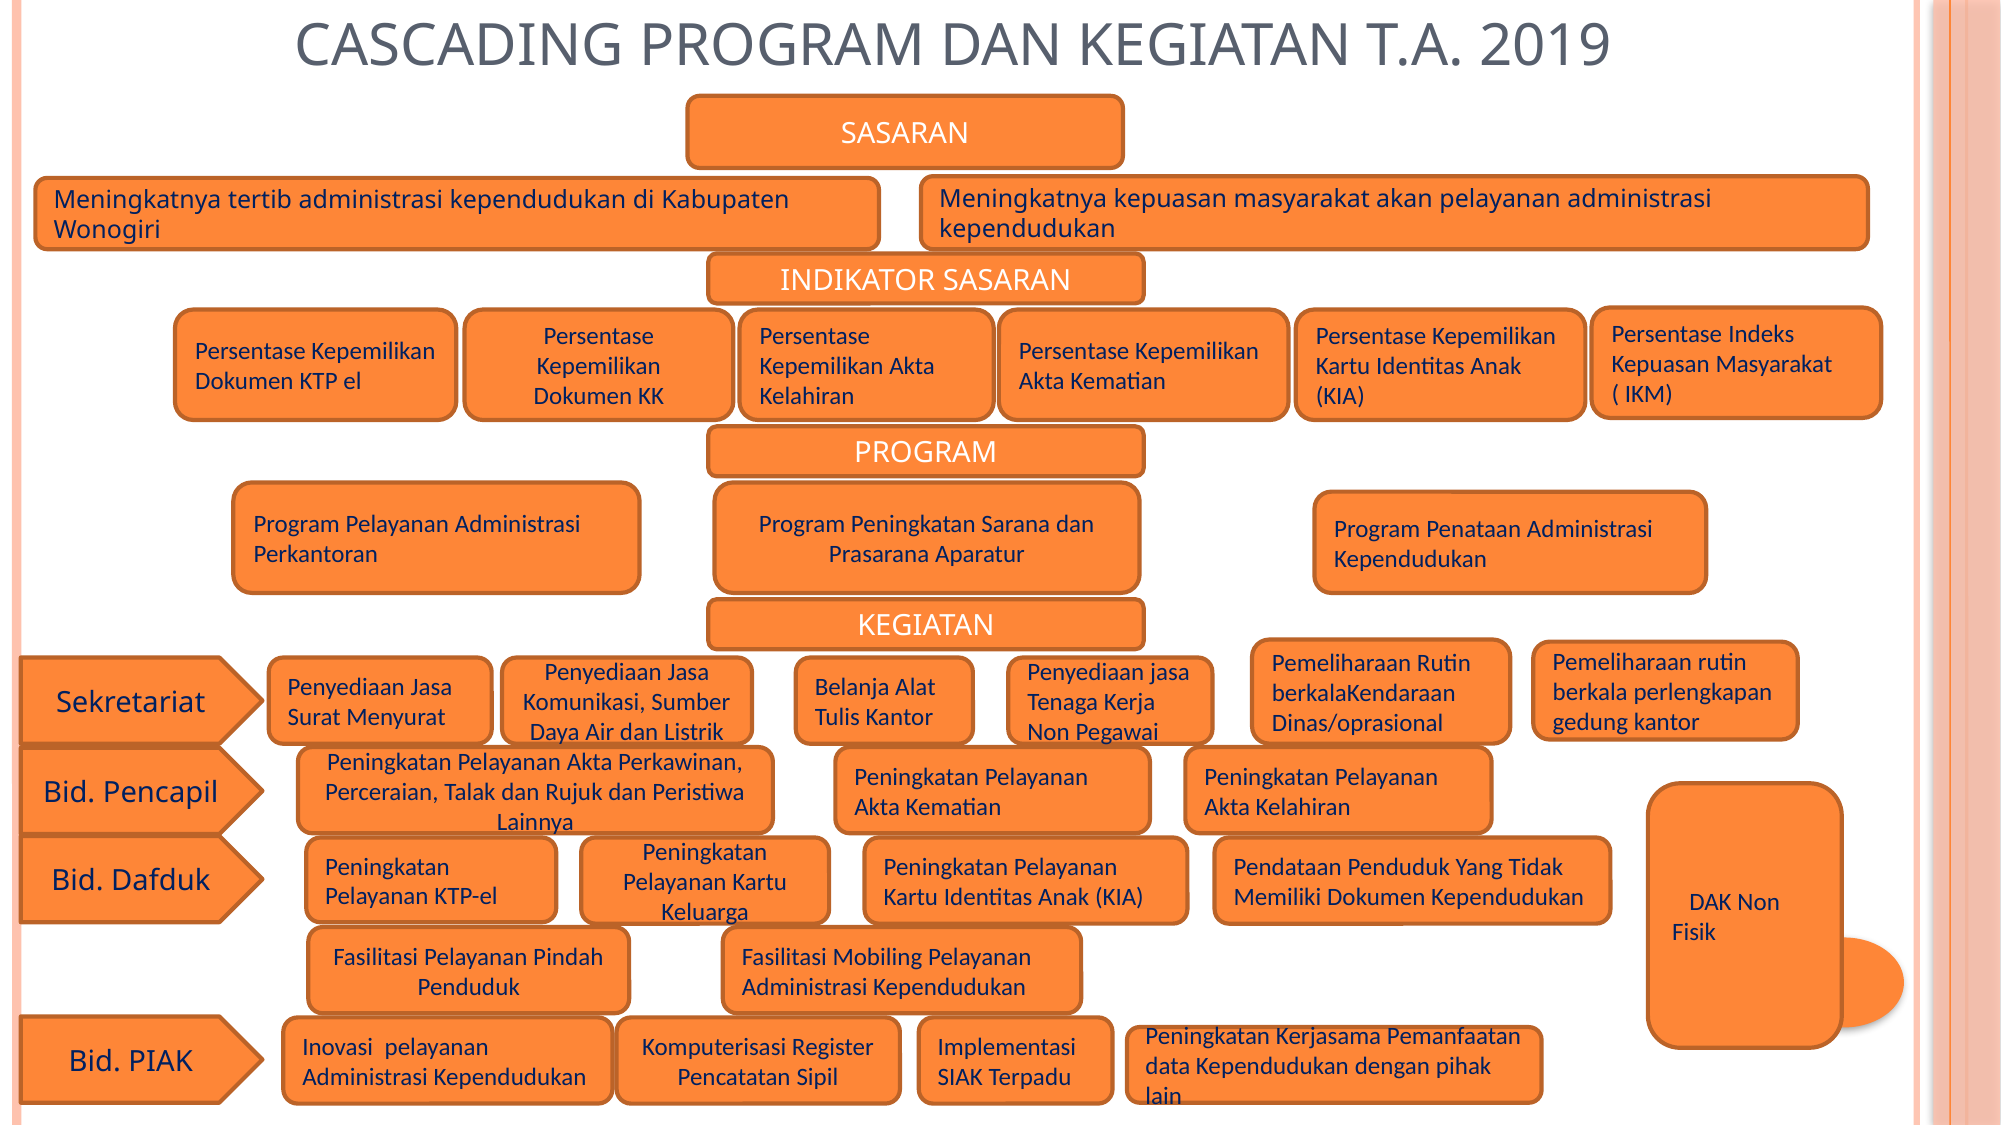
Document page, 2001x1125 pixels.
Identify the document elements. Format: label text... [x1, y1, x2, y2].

text_box Bid. Dafduk [18, 833, 265, 925]
text_box Meningkatnya tertib administrasi kependudukan di Kabupaten Wonogiri [33, 175, 882, 252]
text_box Penyediaan Jasa Surat Menyurat [266, 655, 494, 746]
text_box Pendataan Penduduk Yang Tidak Memiliki Dokumen Kependudukan [1212, 835, 1613, 926]
text_box Sekretariat [18, 655, 265, 746]
text_box Meningkatnya kepuasan masyarakat akan pelayanan administrasi kependudukan [918, 174, 1871, 252]
text_box Persentase Kepemilikan Akta Kematian [996, 307, 1291, 423]
text_box Program Pelayanan Administrasi Perkantoran [231, 480, 642, 596]
text_box SASARAN [685, 93, 1126, 171]
text_box Peningkatan Pelayanan Akta Kematian [833, 744, 1153, 836]
text_box Persentase Kepemilikan Akta Kelahiran [737, 307, 996, 423]
text_box Penyediaan jasa Tenaga Kerja Non Pegawai [1006, 655, 1215, 746]
text_box Program Penataan Administrasi Kependudukan [1312, 489, 1709, 596]
text_box Peningkatan Pelayanan Kartu Identitas Anak (KIA) [862, 835, 1190, 926]
text_box INDIKATOR SASARAN [706, 251, 1146, 306]
text_box Peningkatan Pelayanan Akta Perkawinan, Perceraian, Talak dan Rujuk dan Peristiwa Lainnya [295, 744, 776, 836]
text_box Belanja Alat Tulis Kantor [793, 655, 976, 746]
text_box Peningkatan Pelayanan Akta Kelahiran [1183, 744, 1494, 836]
text_box DAK Non Fisik [1645, 781, 1844, 1050]
text_box Peningkatan Pelayanan Kartu Keluarga [579, 835, 832, 926]
text_box Pemeliharaan Rutin berkalaKendaraan Dinas/oprasional [1249, 637, 1513, 746]
text_box Fasilitasi Mobiling Pelayanan Administrasi Kependudukan [720, 924, 1084, 1016]
text_box Persentase Kepemilikan Dokumen KK [462, 307, 736, 423]
text_box Persentase Kepemilikan Kartu Identitas Anak (KIA) [1293, 307, 1588, 423]
text_box CASCADING PROGRAM DAN KEGIATAN T.A. 2019 [75, 0, 1848, 110]
text_box Bid. Pencapil [18, 745, 265, 835]
text_box Persentase Indeks Kepuasan Masyarakat ( IKM) [1589, 305, 1884, 421]
text_box Program Peningkatan Sarana dan Prasarana Aparatur [712, 480, 1142, 596]
text_box Inovasi pelayanan Administrasi Kependudukan [281, 1015, 614, 1106]
text_box Fasilitasi Pelayanan Pindah Penduduk [306, 924, 632, 1016]
text_box Komputerisasi Register Pencatatan Sipil [614, 1015, 903, 1106]
text_box KEGIATAN [706, 597, 1146, 652]
text_box Peningkatan Kerjasama Pemanfaatan data Kependudukan dengan pihak lain [1124, 1024, 1544, 1105]
text_box PROGRAM [706, 424, 1146, 479]
text_box Bid. PIAK [18, 1014, 265, 1105]
text_box Persentase Kepemilikan Dokumen KTP el [172, 307, 459, 423]
text_box Penyediaan Jasa Komunikasi, Sumber Daya Air dan Listrik [499, 655, 755, 744]
text_box Pemeliharaan rutin berkala perlengkapan gedung kantor [1531, 639, 1800, 742]
text_box Peningkatan Pelayanan KTP-el [304, 835, 559, 925]
text_box Implementasi SIAK Terpadu [916, 1015, 1115, 1106]
